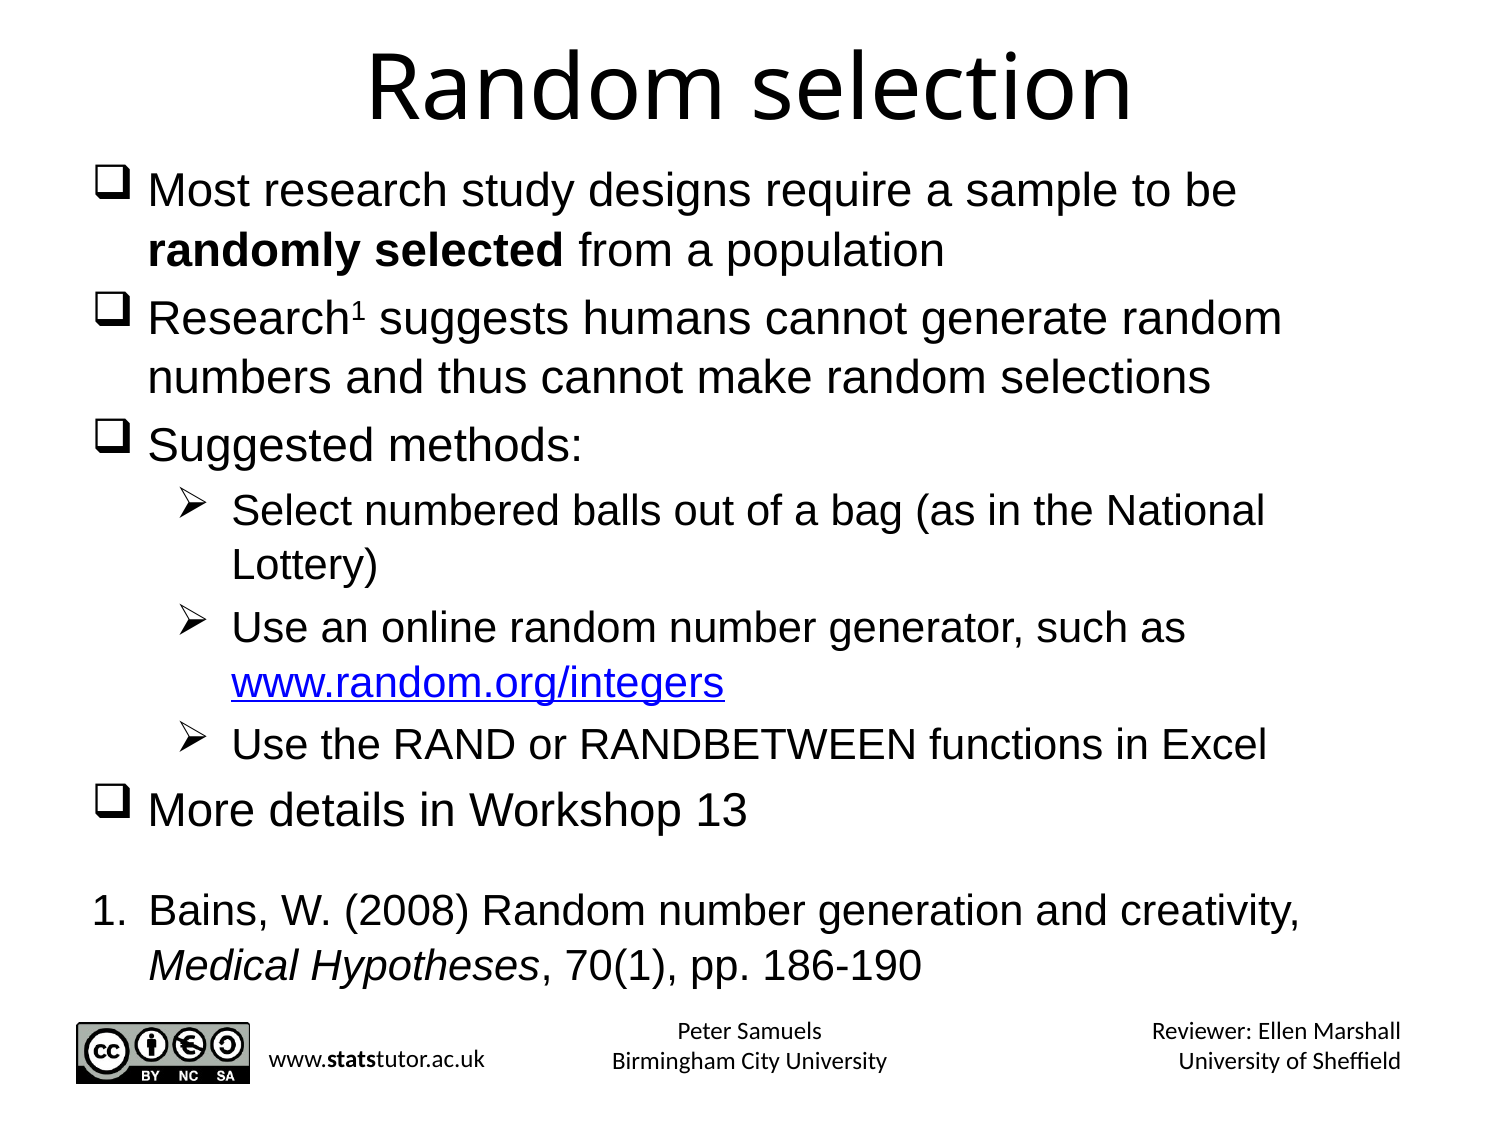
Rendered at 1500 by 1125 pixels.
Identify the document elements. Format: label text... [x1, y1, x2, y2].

text_box Reviewer: Ellen Marshall University of Sheffield [1038, 1007, 1417, 1083]
text_box www.statstutor.ac.uk [254, 1035, 538, 1080]
title Random selection [75, 30, 1425, 135]
text_box Peter Samuels Birmingham City University [549, 1007, 951, 1083]
list Most research study designs require a sample to be randomly selected from a population Research1 suggests humans cannot generate random numbers and thus cannot make random selections Suggested methods: Select numbered balls out of a bag (as in the National Lottery) Use an online random number generator, such as www.random.org/integers Use the RAND or RANDBETWEEN functions in Excel More details in Workshop 13 Bains, W. (2008) Random number generation and creativity, Medical Hypotheses, 70(1), pp. 186-190 [76, 149, 1427, 1000]
picture [76, 1022, 251, 1084]
